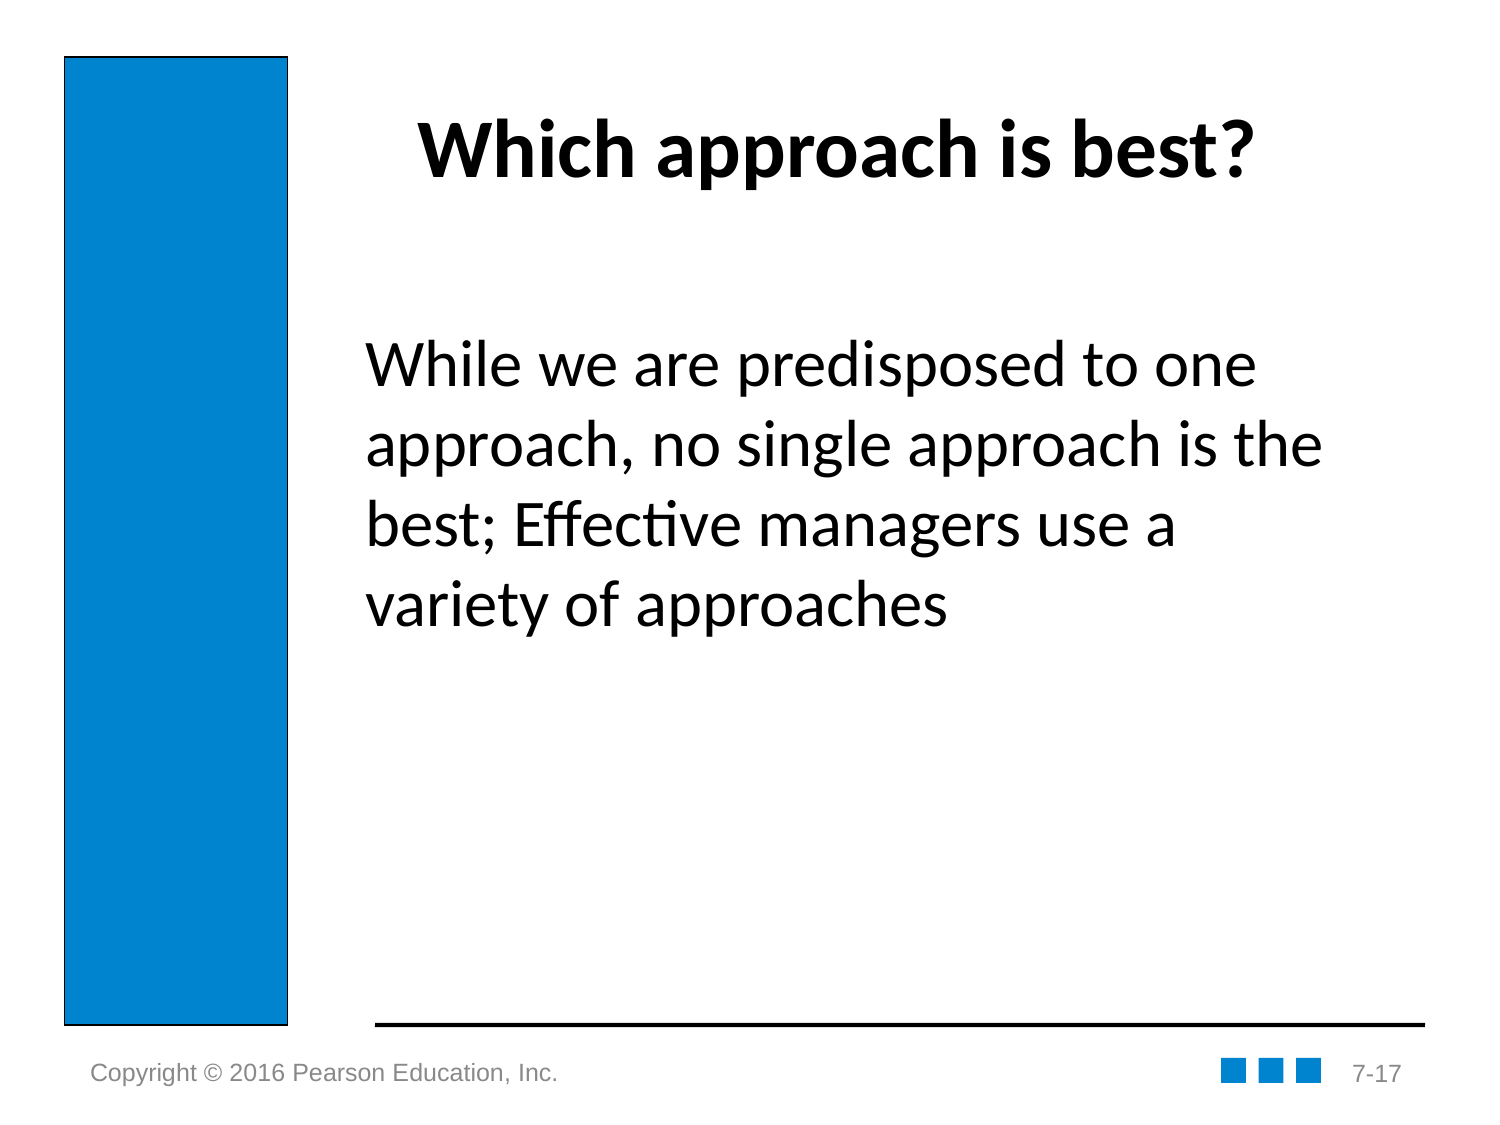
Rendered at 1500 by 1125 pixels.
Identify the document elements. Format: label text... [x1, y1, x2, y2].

text_box [1221, 1057, 1246, 1083]
text_box [1258, 1057, 1284, 1083]
list While we are predisposed to one approach, no single approach is the best; Effective managers use a variety of approaches [350, 312, 1388, 950]
text_box 7-17 [1333, 1050, 1421, 1095]
text_box [64, 56, 288, 1025]
title Which approach is best? [287, 50, 1388, 238]
text_box Copyright © 2016 Pearson Education, Inc. [75, 1055, 625, 1088]
text_box [1296, 1057, 1321, 1083]
